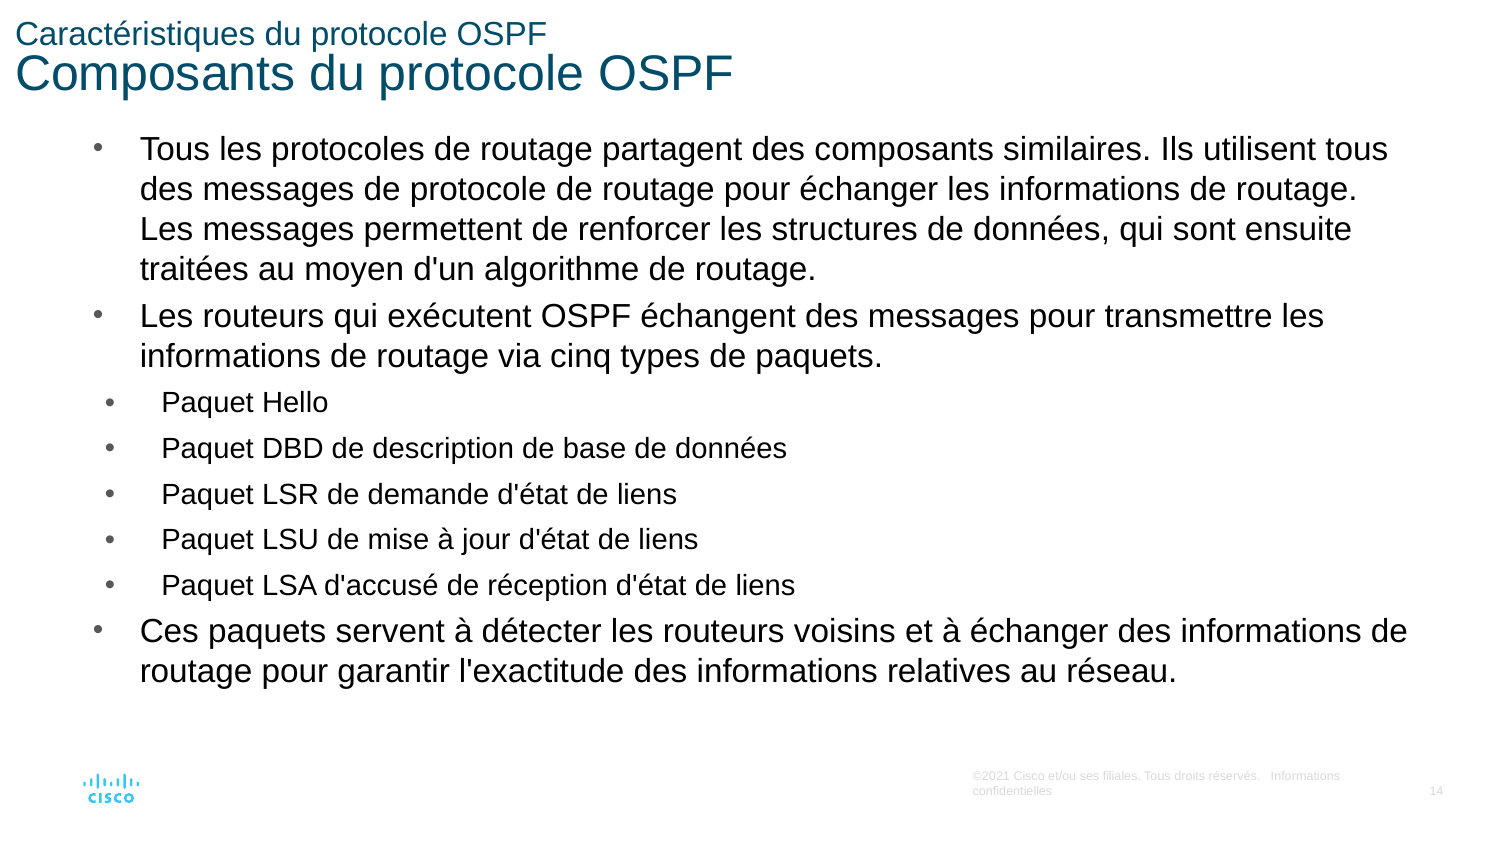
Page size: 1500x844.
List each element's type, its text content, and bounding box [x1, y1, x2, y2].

list Tous les protocoles de routage partagent des composants similaires. Ils utilisent tous des messages de protocole de routage pour échanger les informations de routage. Les messages permettent de renforcer les structures de données, qui sont ensuite traitées au moyen d'un algorithme de routage. Les routeurs qui exécutent OSPF échangent des messages pour transmettre les informations de routage via cinq types de paquets. Paquet Hello Paquet DBD de description de base de données Paquet LSR de demande d'état de liens Paquet LSU de mise à jour d'état de liens Paquet LSA d'accusé de réception d'état de liens Ces paquets servent à détecter les routeurs voisins et à échanger des informations de routage pour garantir l'exactitude des informations relatives au réseau. [77, 120, 1437, 726]
title Caractéristiques du protocole OSPF Composants du protocole OSPF [0, 0, 1369, 121]
